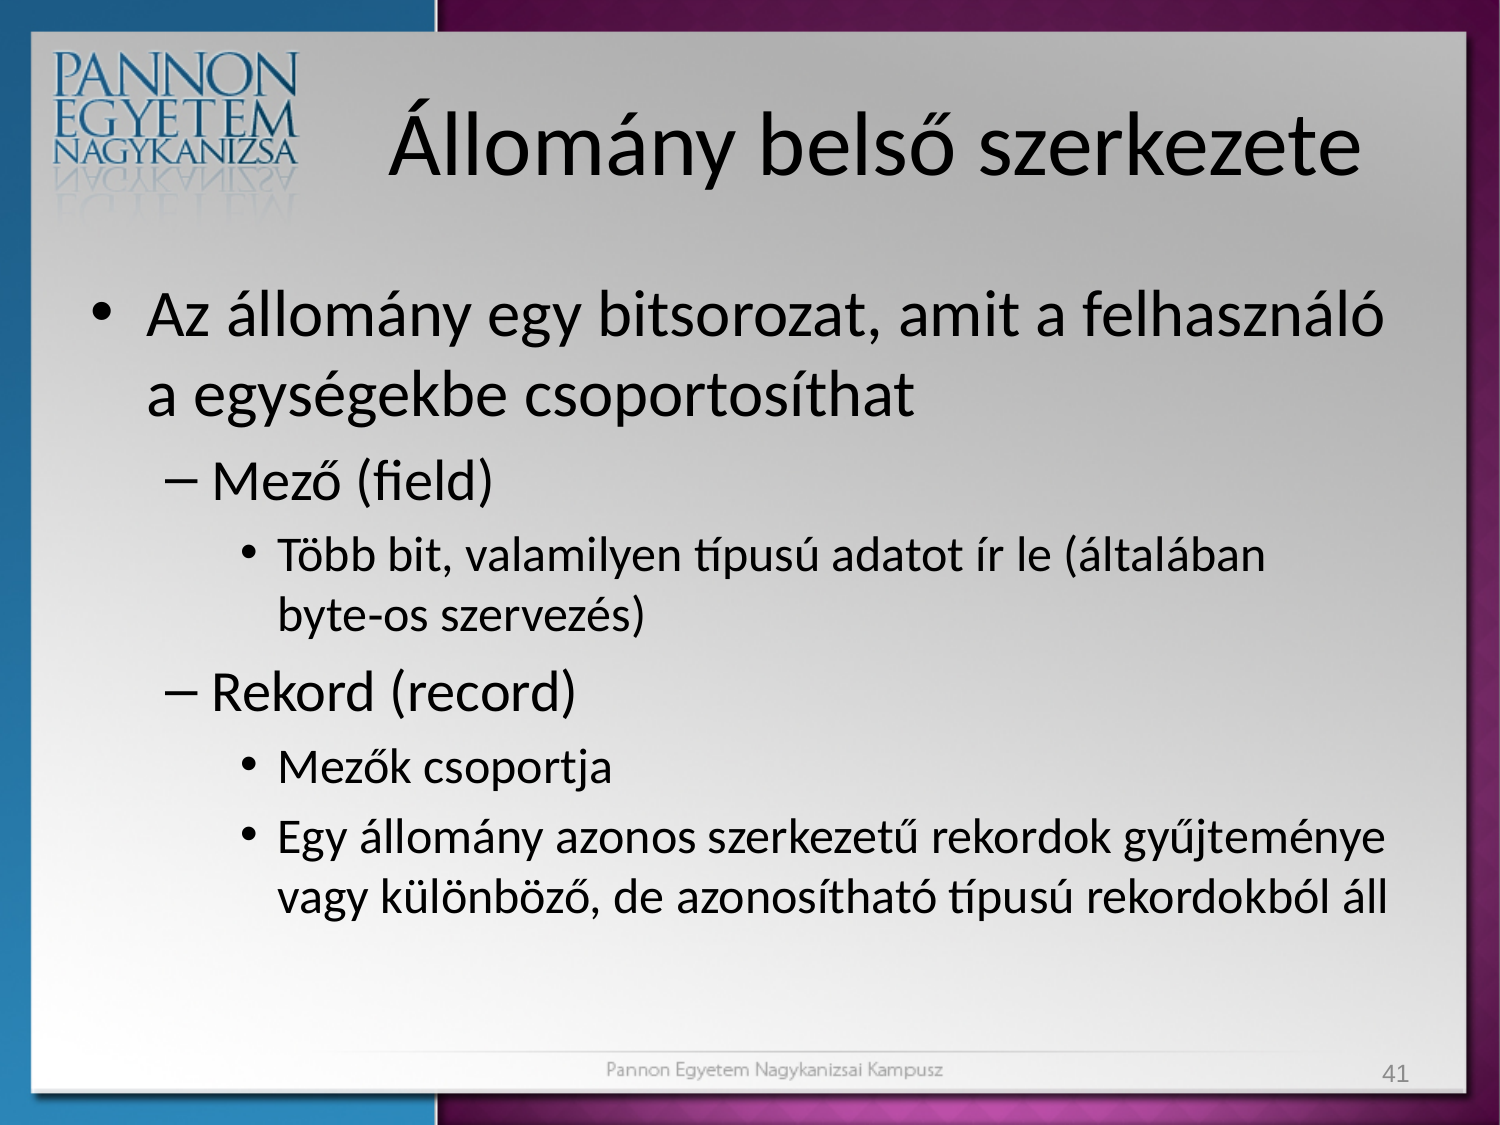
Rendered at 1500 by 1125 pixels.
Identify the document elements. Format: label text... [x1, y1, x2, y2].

list Az állomány egy bitsorozat, amit a felhasználó a egységekbe csoportosíthat Mező (field) Több bit, valamilyen típusú adatot ír le (általában byte‑os szervezés) Rekord (record) Mezők csoportja Egy állomány azonos szerkezetű rekordok gyűjteménye vagy különböző, de azonosítható típusú rekordokból áll [75, 262, 1425, 1038]
slide_number 41 [1074, 1042, 1425, 1103]
title Állomány belső szerkezete [328, 45, 1425, 233]
picture [0, 0, 1500, 1125]
